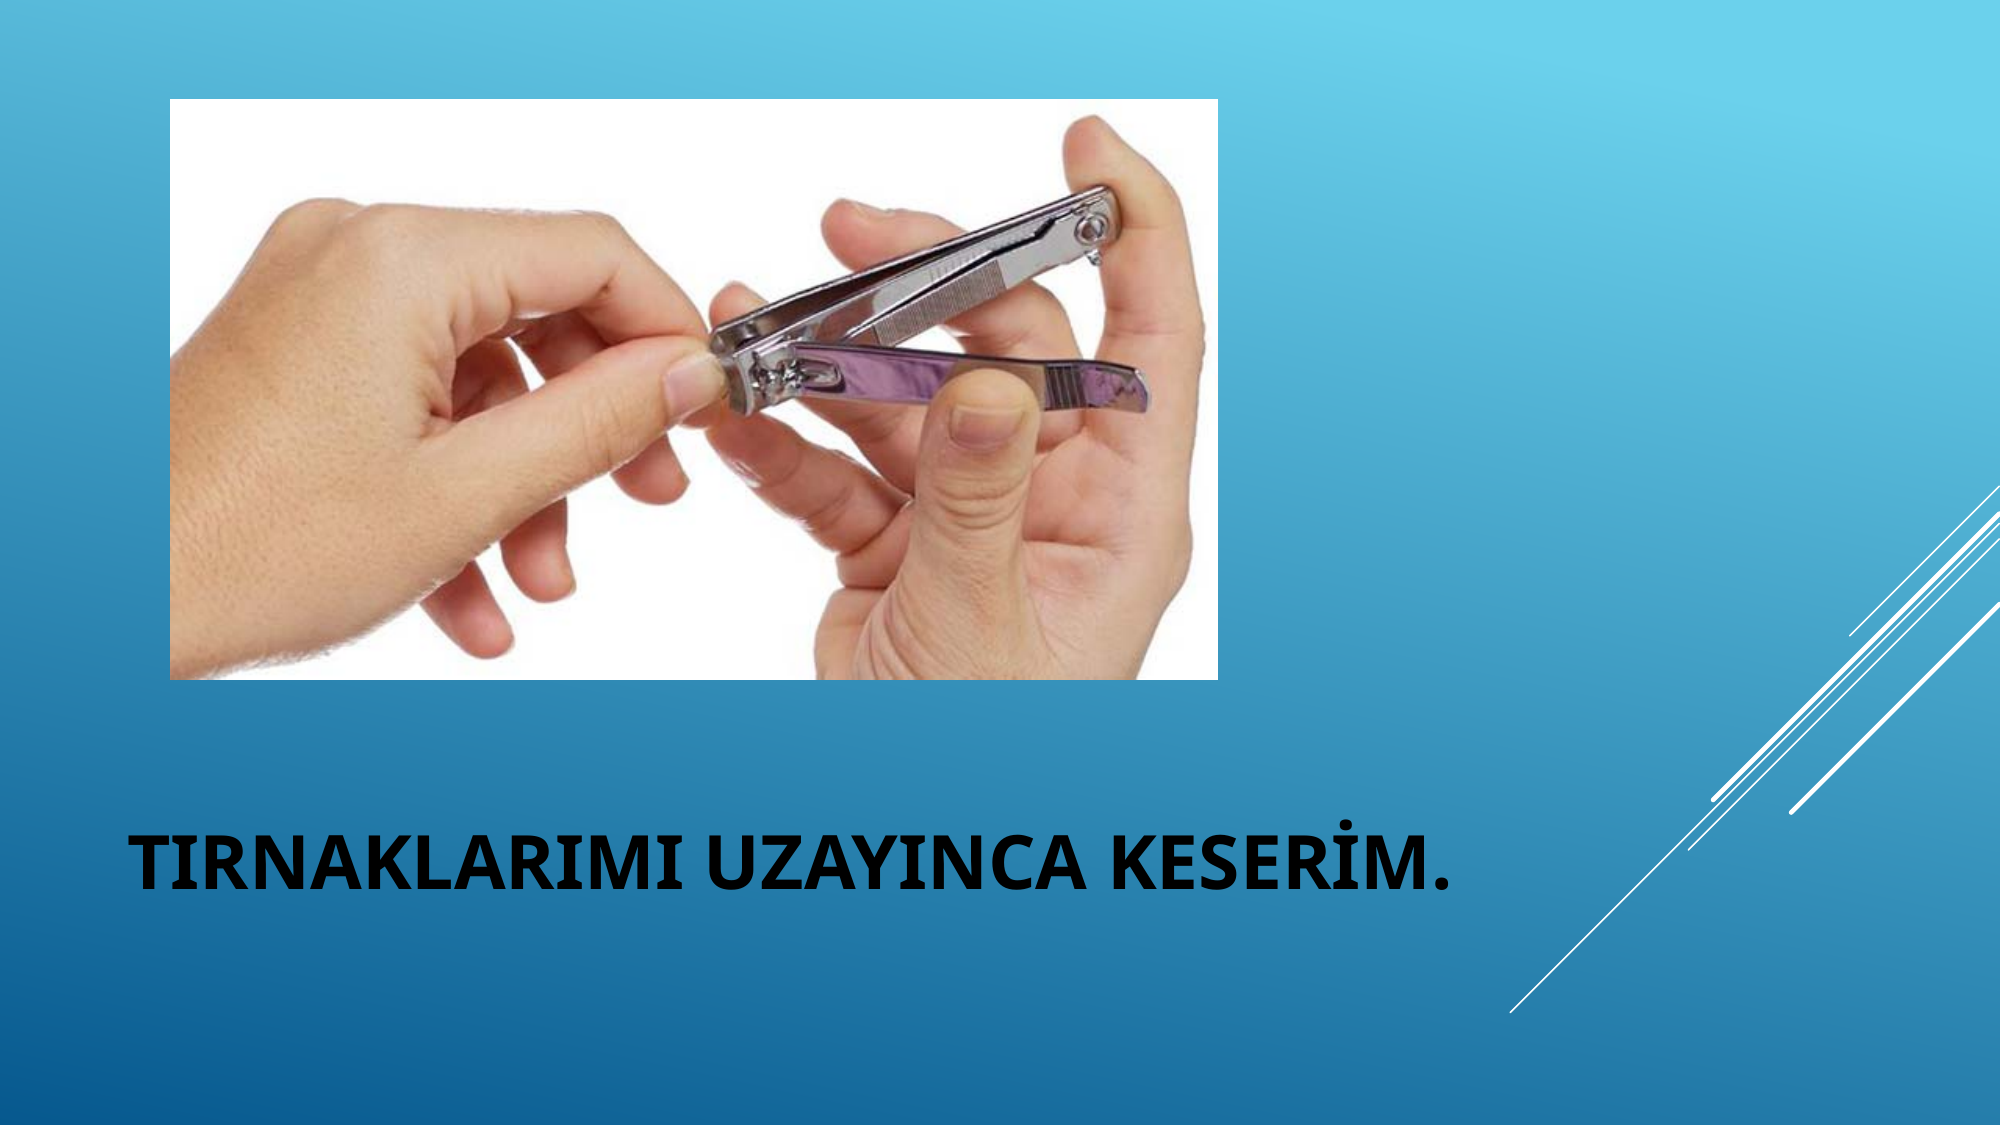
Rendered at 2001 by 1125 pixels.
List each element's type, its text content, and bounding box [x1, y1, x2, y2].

picture [170, 99, 1219, 680]
title Tırnaklarımı uzayınca keserim. [112, 736, 1513, 984]
